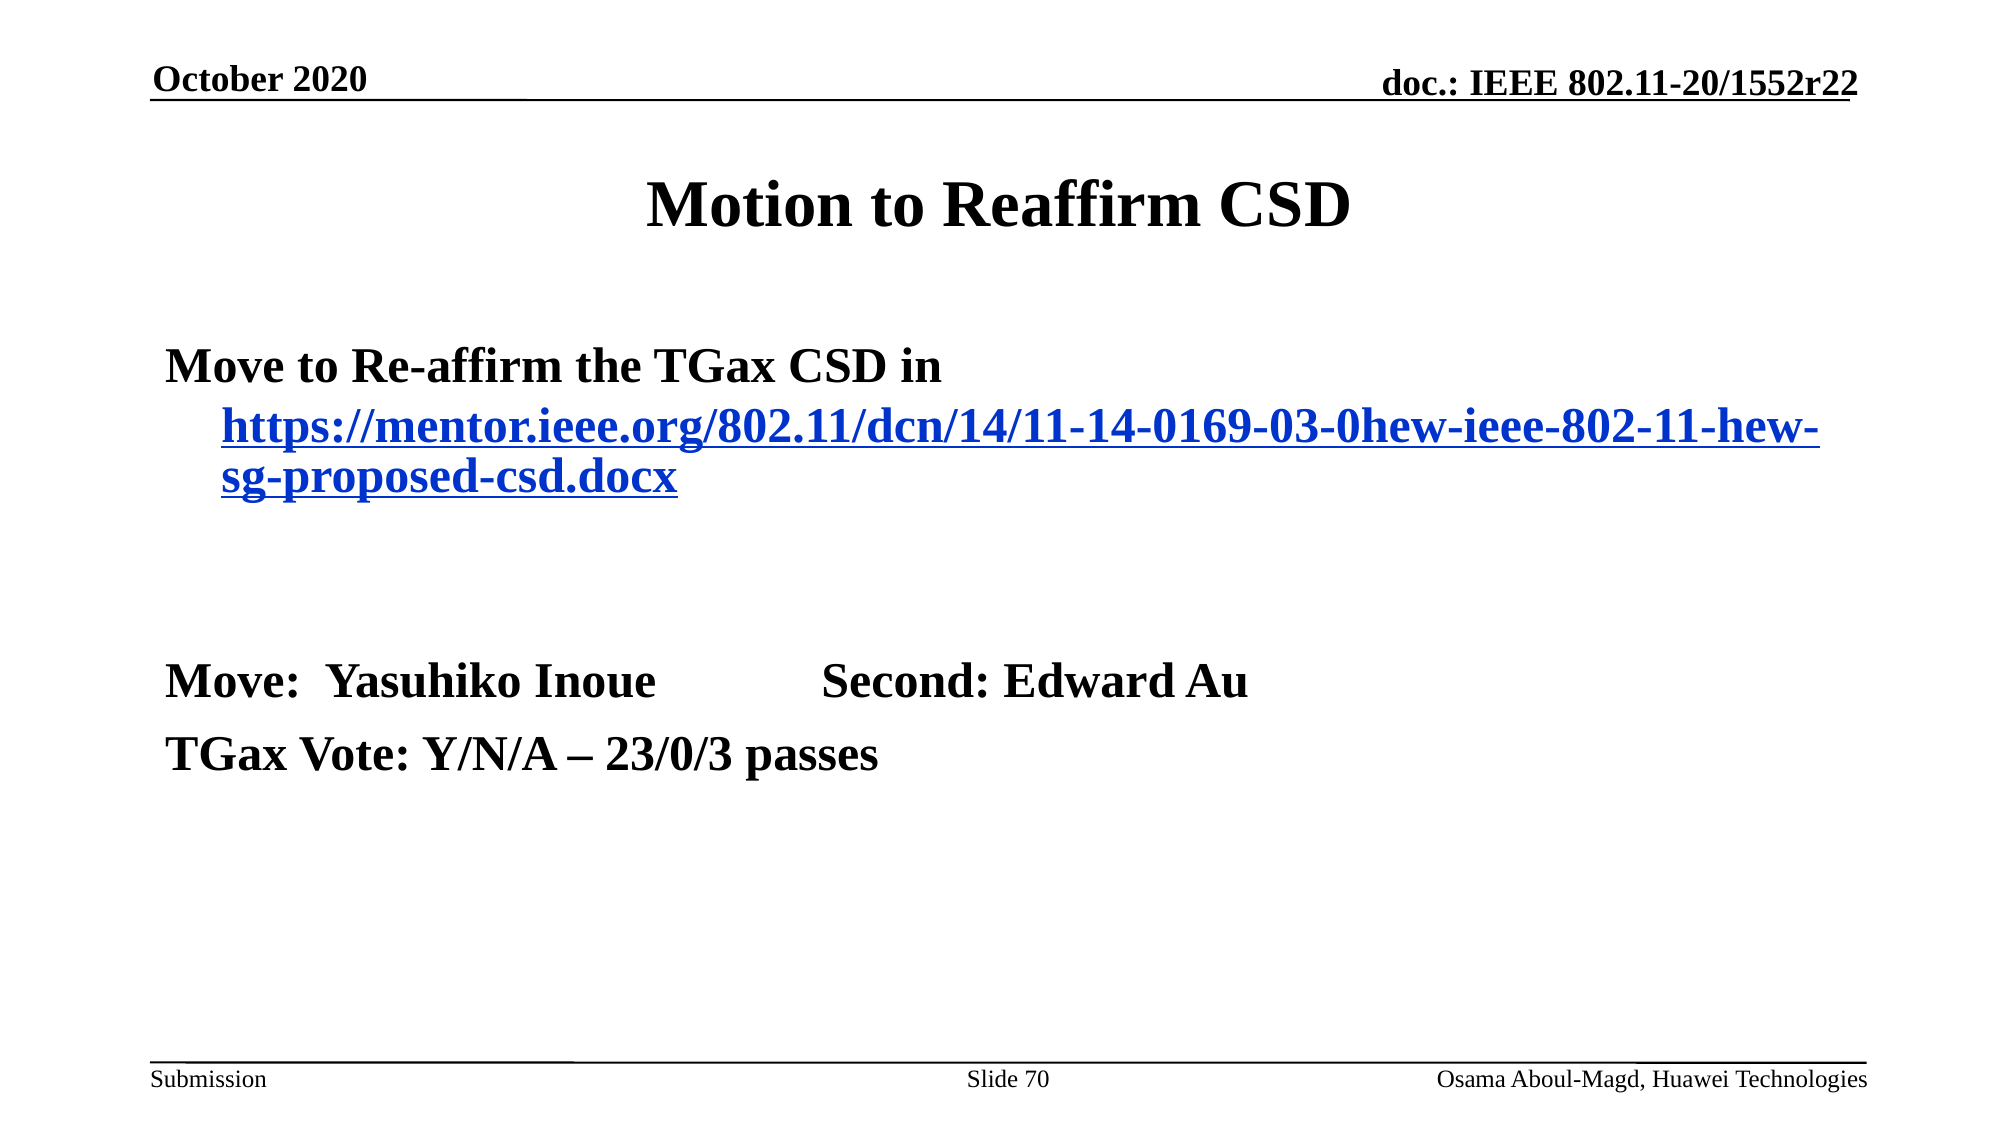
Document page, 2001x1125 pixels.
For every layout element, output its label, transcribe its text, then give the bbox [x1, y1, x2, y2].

list Move to Re-affirm the TGax CSD in https://mentor.ieee.org/802.11/dcn/14/11-14-0169-03-0hew-ieee-802-11-hew-sg-proposed-csd.docx Move: Yasuhiko Inoue Second: Edward Au TGax Vote: Y/N/A – 23/0/3 passes [149, 324, 1850, 1000]
slide_number Slide 70 [950, 1061, 1067, 1123]
footer Osama Aboul-Magd, Huawei Technologies [1171, 1061, 1869, 1093]
title Motion to Reaffirm CSD [149, 112, 1850, 288]
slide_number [152, 54, 563, 100]
